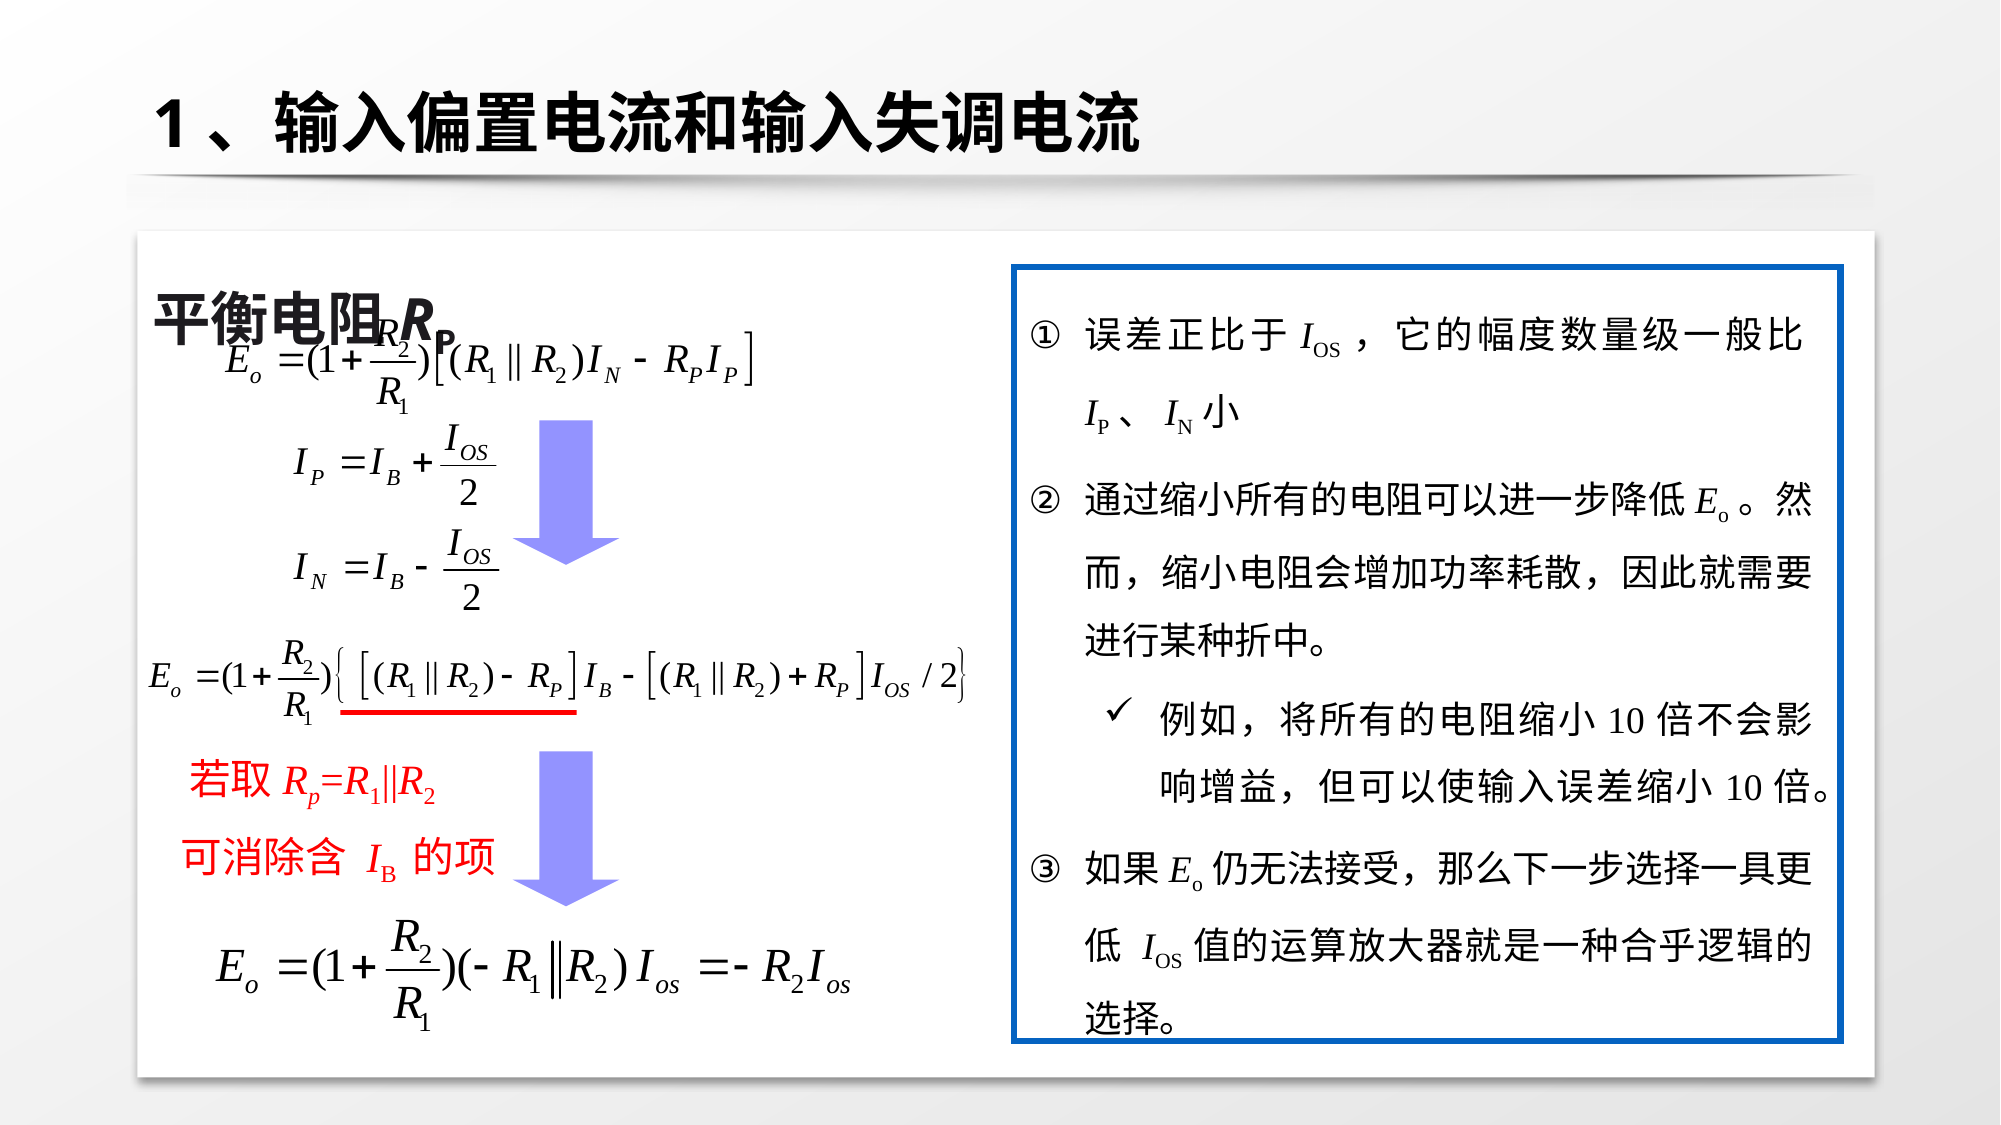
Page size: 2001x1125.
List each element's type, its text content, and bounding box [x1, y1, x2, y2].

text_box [217, 308, 763, 424]
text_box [142, 630, 981, 734]
text_box 若取Rp=R1||R2 [174, 745, 451, 817]
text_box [286, 411, 506, 620]
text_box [207, 906, 859, 1042]
text_box [512, 424, 620, 565]
title 1、输入偏置电流和输入失调电流 [137, 77, 1875, 175]
text_box [1013, 266, 1841, 1042]
list 平衡电阻RP [137, 234, 1863, 1052]
text_box 可消除含 IB 的项 [165, 822, 512, 895]
text_box [512, 751, 620, 906]
picture [127, 175, 1874, 211]
